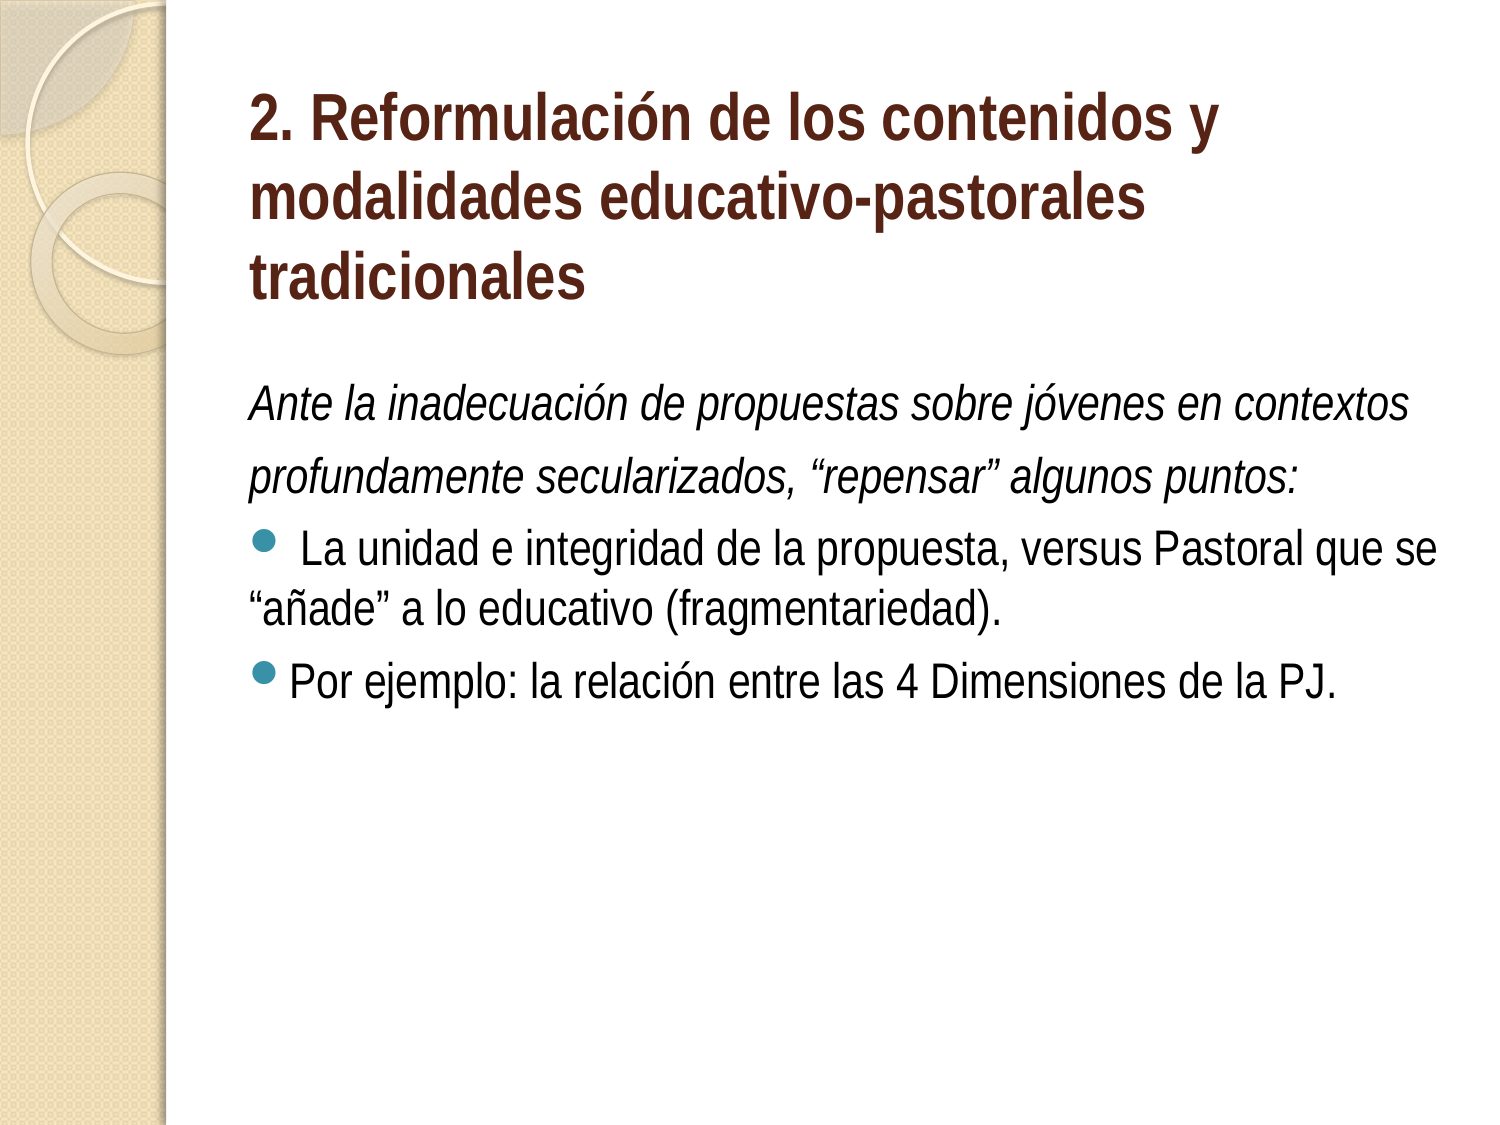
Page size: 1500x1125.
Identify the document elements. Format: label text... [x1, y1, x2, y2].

list Ante la inadecuación de propuestas sobre jóvenes en contextos profundamente secularizados, “repensar” algunos puntos: La unidad e integridad de la propuesta, versus Pastoral que se “añade” a lo educativo (fragmentariedad). Por ejemplo: la relación entre las 4 Dimensiones de la PJ. [234, 363, 1465, 750]
title 2. Reformulación de los contenidos y modalidades educativo-pastorales tradicionales [234, 70, 1465, 317]
